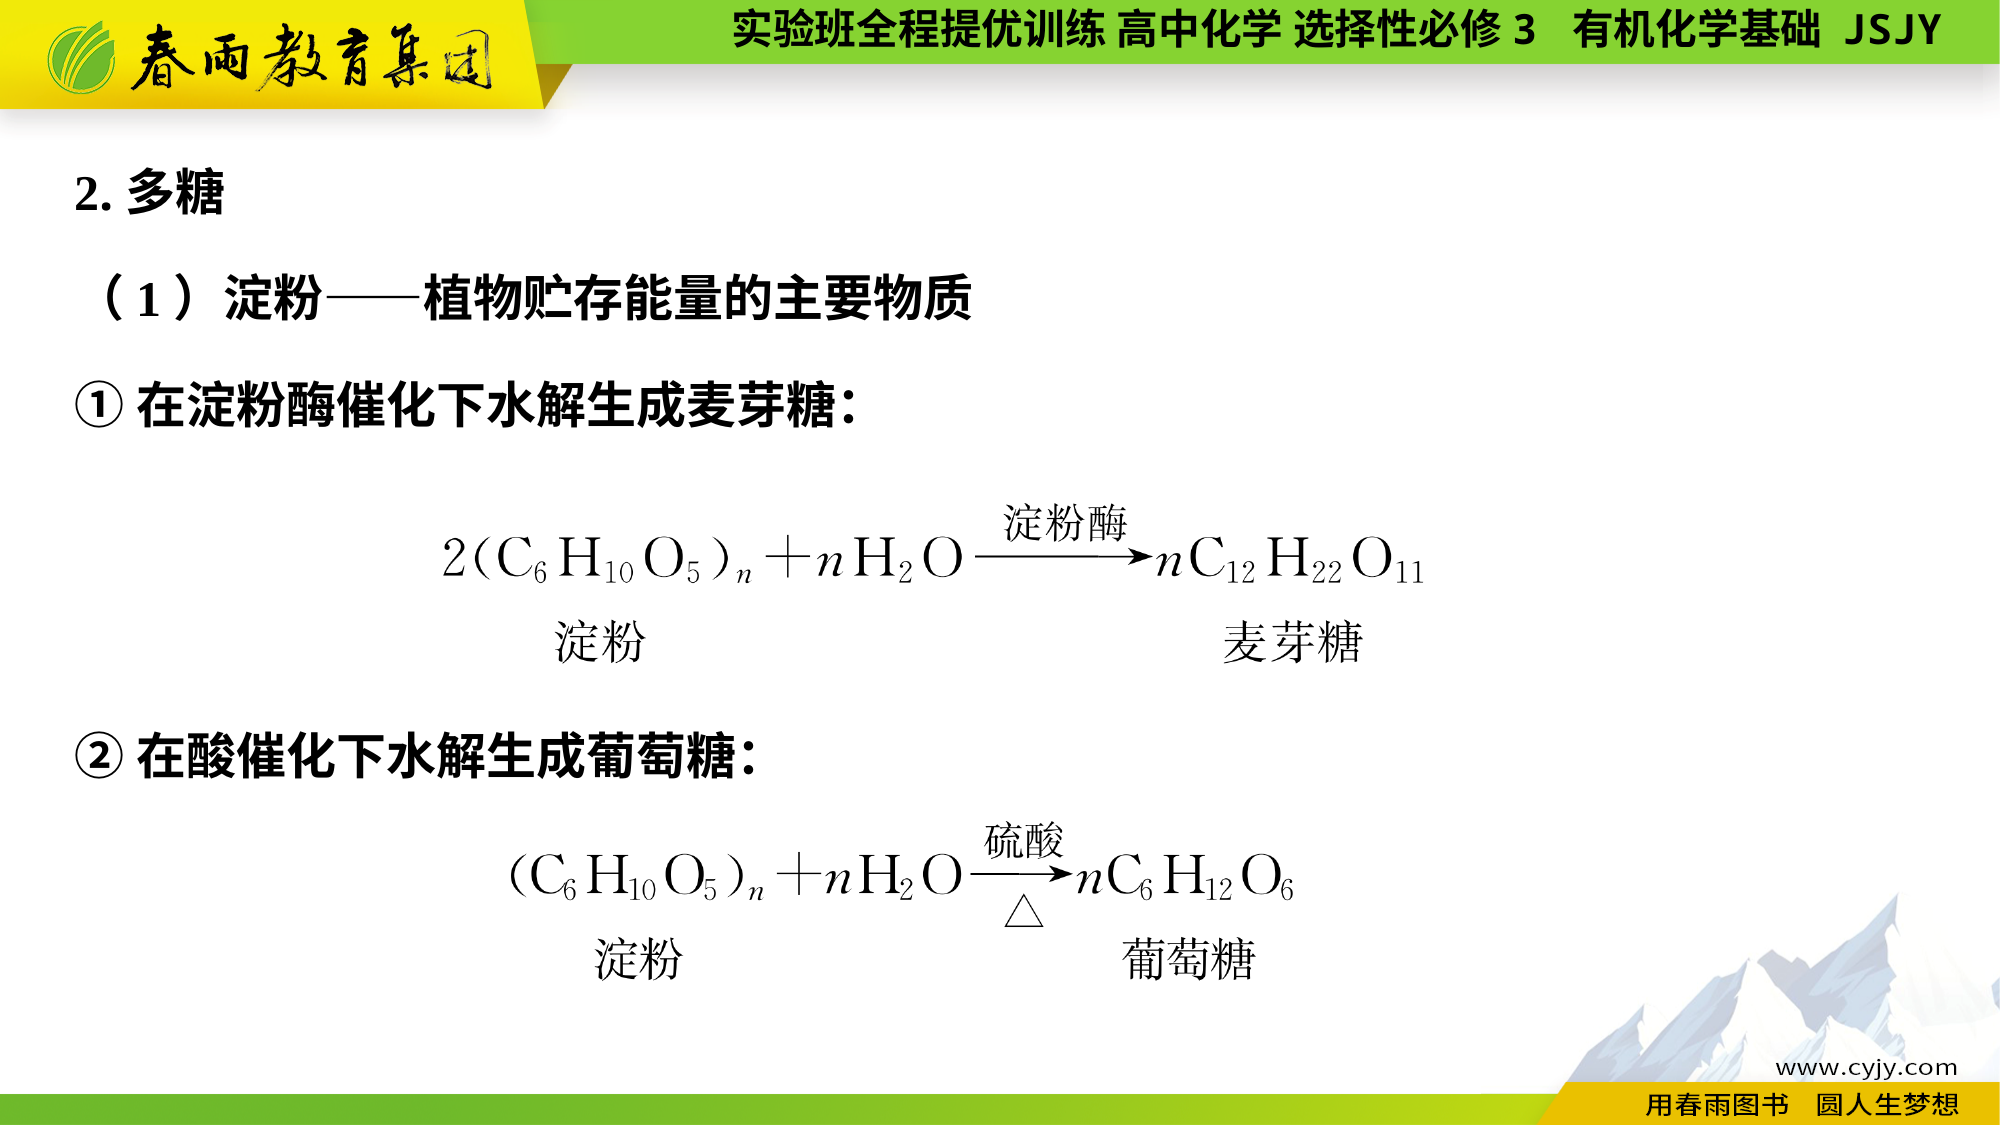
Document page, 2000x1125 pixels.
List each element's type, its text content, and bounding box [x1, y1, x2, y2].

picture [0, 0, 2000, 1125]
list 2.多糖 （1）淀粉——植物贮存能量的主要物质 ①在淀粉酶催化下水解生成麦芽糖： ②在酸催化下水解生成葡萄糖： [59, 122, 1944, 799]
